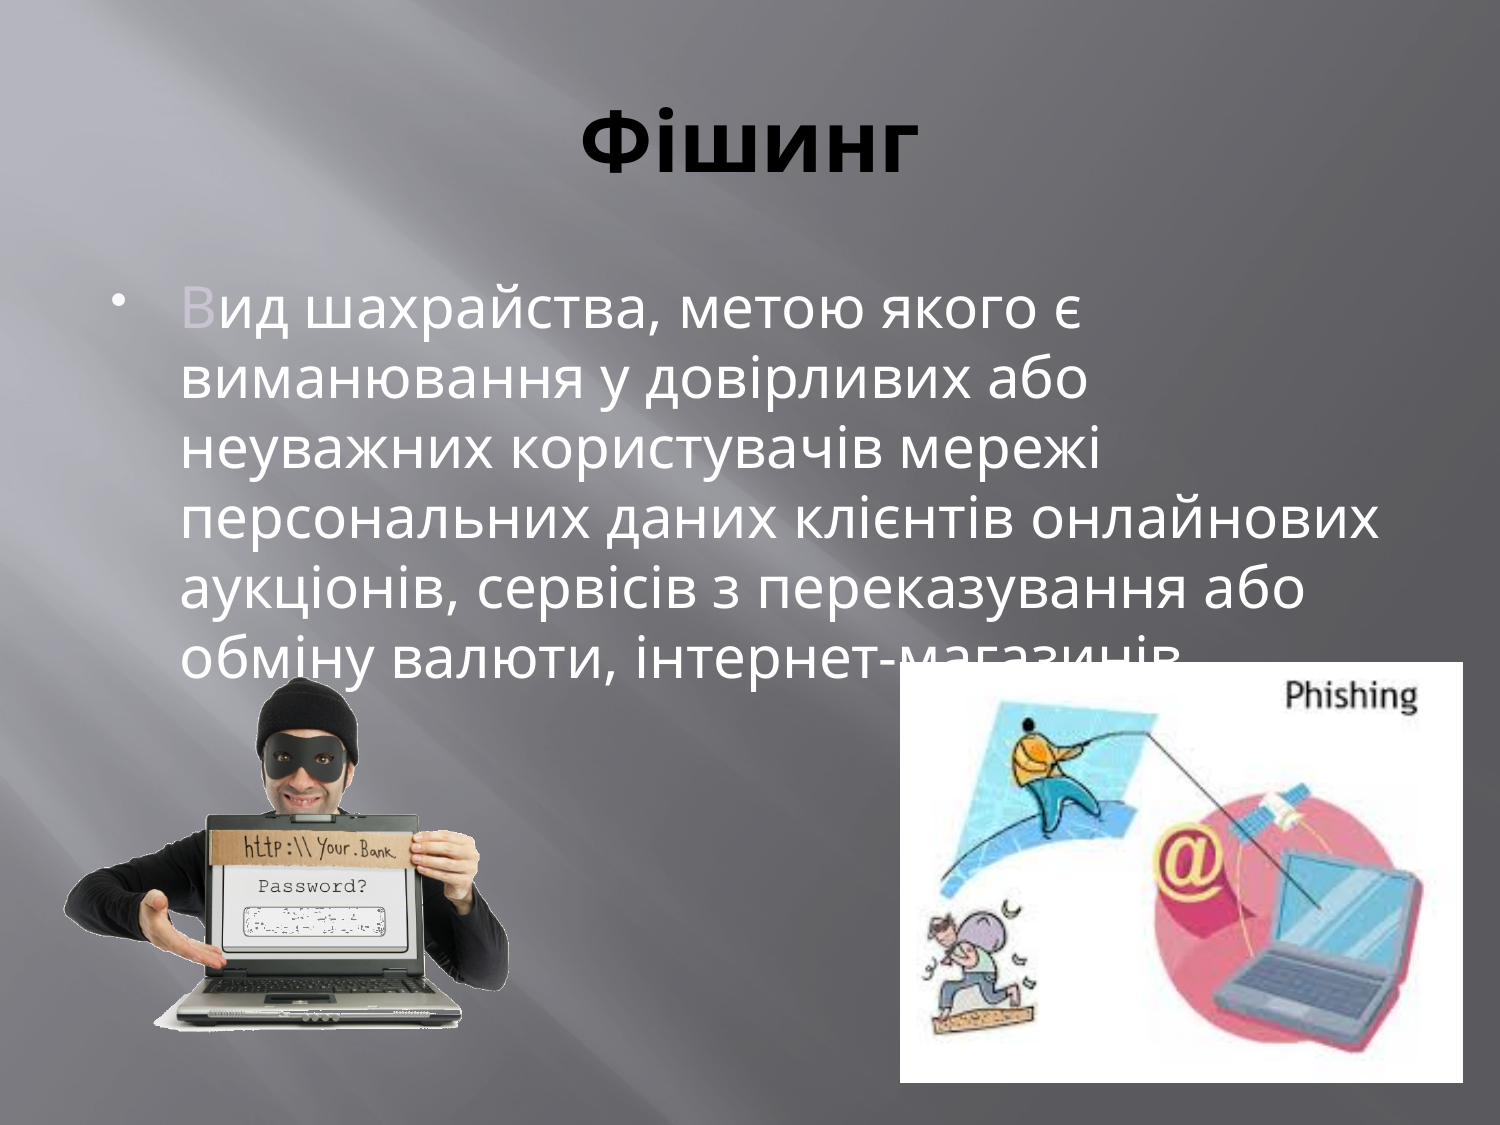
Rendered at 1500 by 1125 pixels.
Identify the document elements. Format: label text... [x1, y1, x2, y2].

list Вид шахрайства, метою якого є виманювання у довірливих або неуважних користувачів мережі персональних даних клієнтів онлайнових аукціонів, сервісів з переказування або обміну валюти, інтернет-магазинів. [75, 262, 1425, 1035]
picture [899, 662, 1463, 1083]
title Фішинг [75, 45, 1425, 233]
picture [34, 667, 611, 1051]
